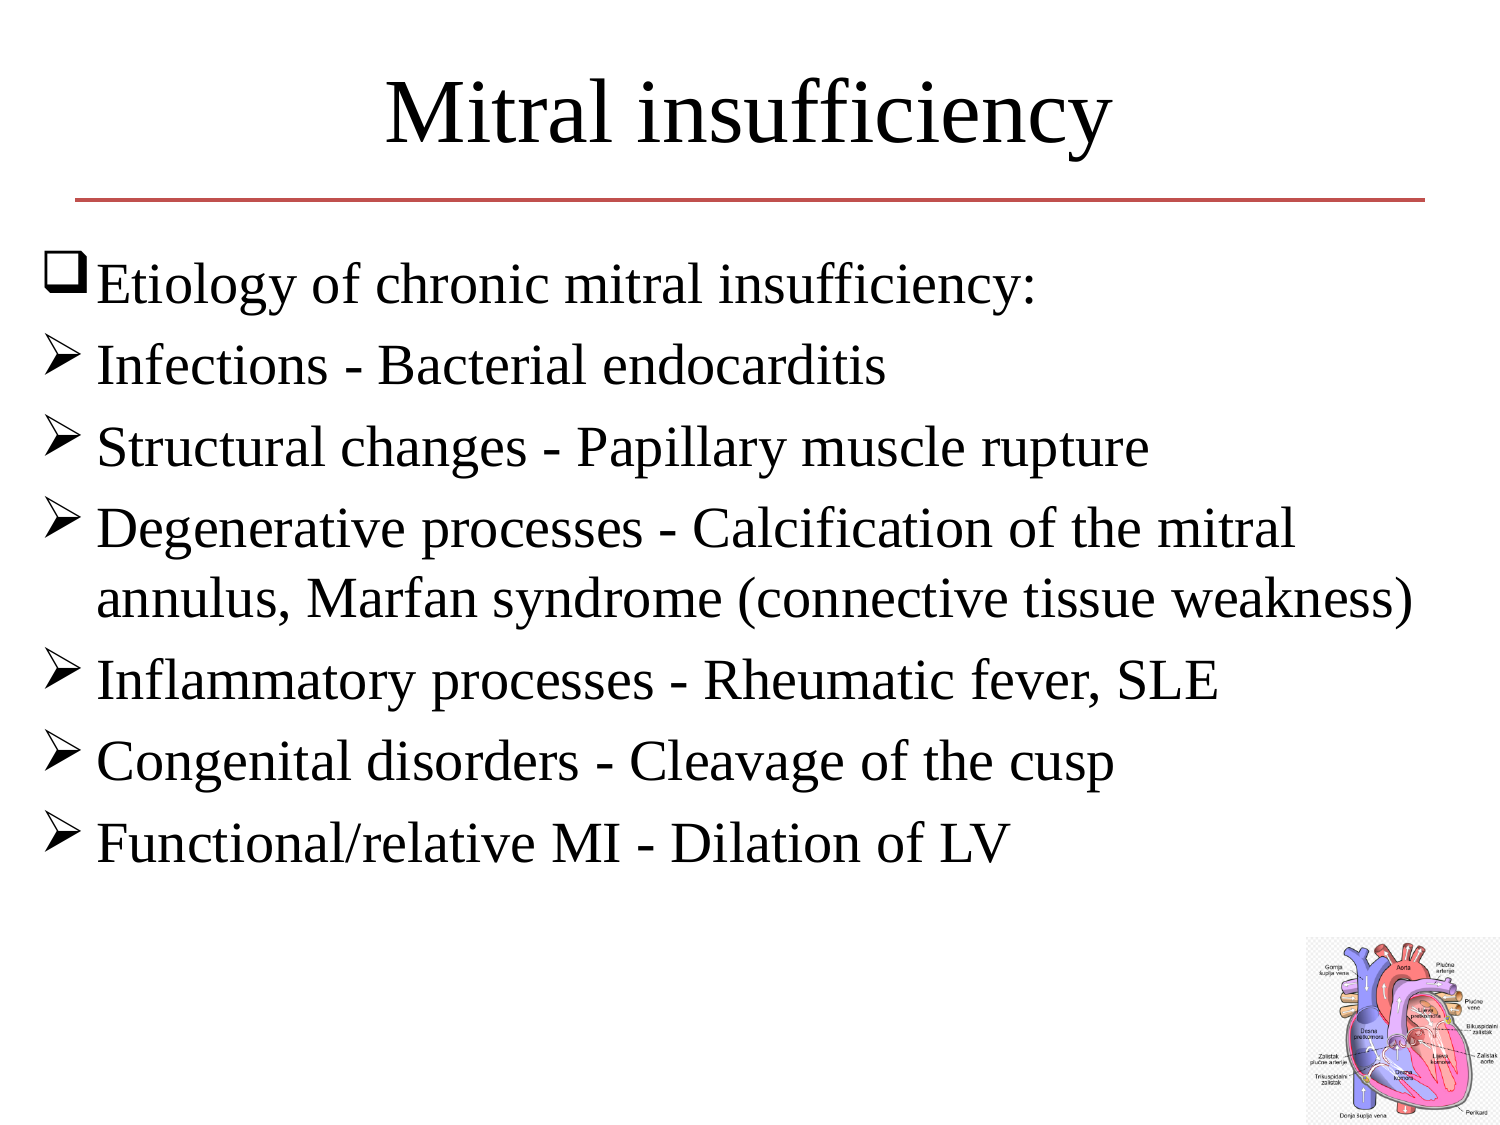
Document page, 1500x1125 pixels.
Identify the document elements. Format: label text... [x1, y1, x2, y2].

title Mitral insufficiency [74, 12, 1426, 199]
list Etiology of chronic mitral insufficiency: Infections - Bacterial endocarditis Structural changes - Papillary muscle rupture Degenerative processes - Calcification of the mitral annulus, Marfan syndrome (connective tissue weakness) Inflammatory processes - Rheumatic fever, SLE Congenital disorders - Cleavage of the cusp Functional/relative MI - Dilation of LV [24, 237, 1500, 1076]
picture [1305, 937, 1500, 1125]
